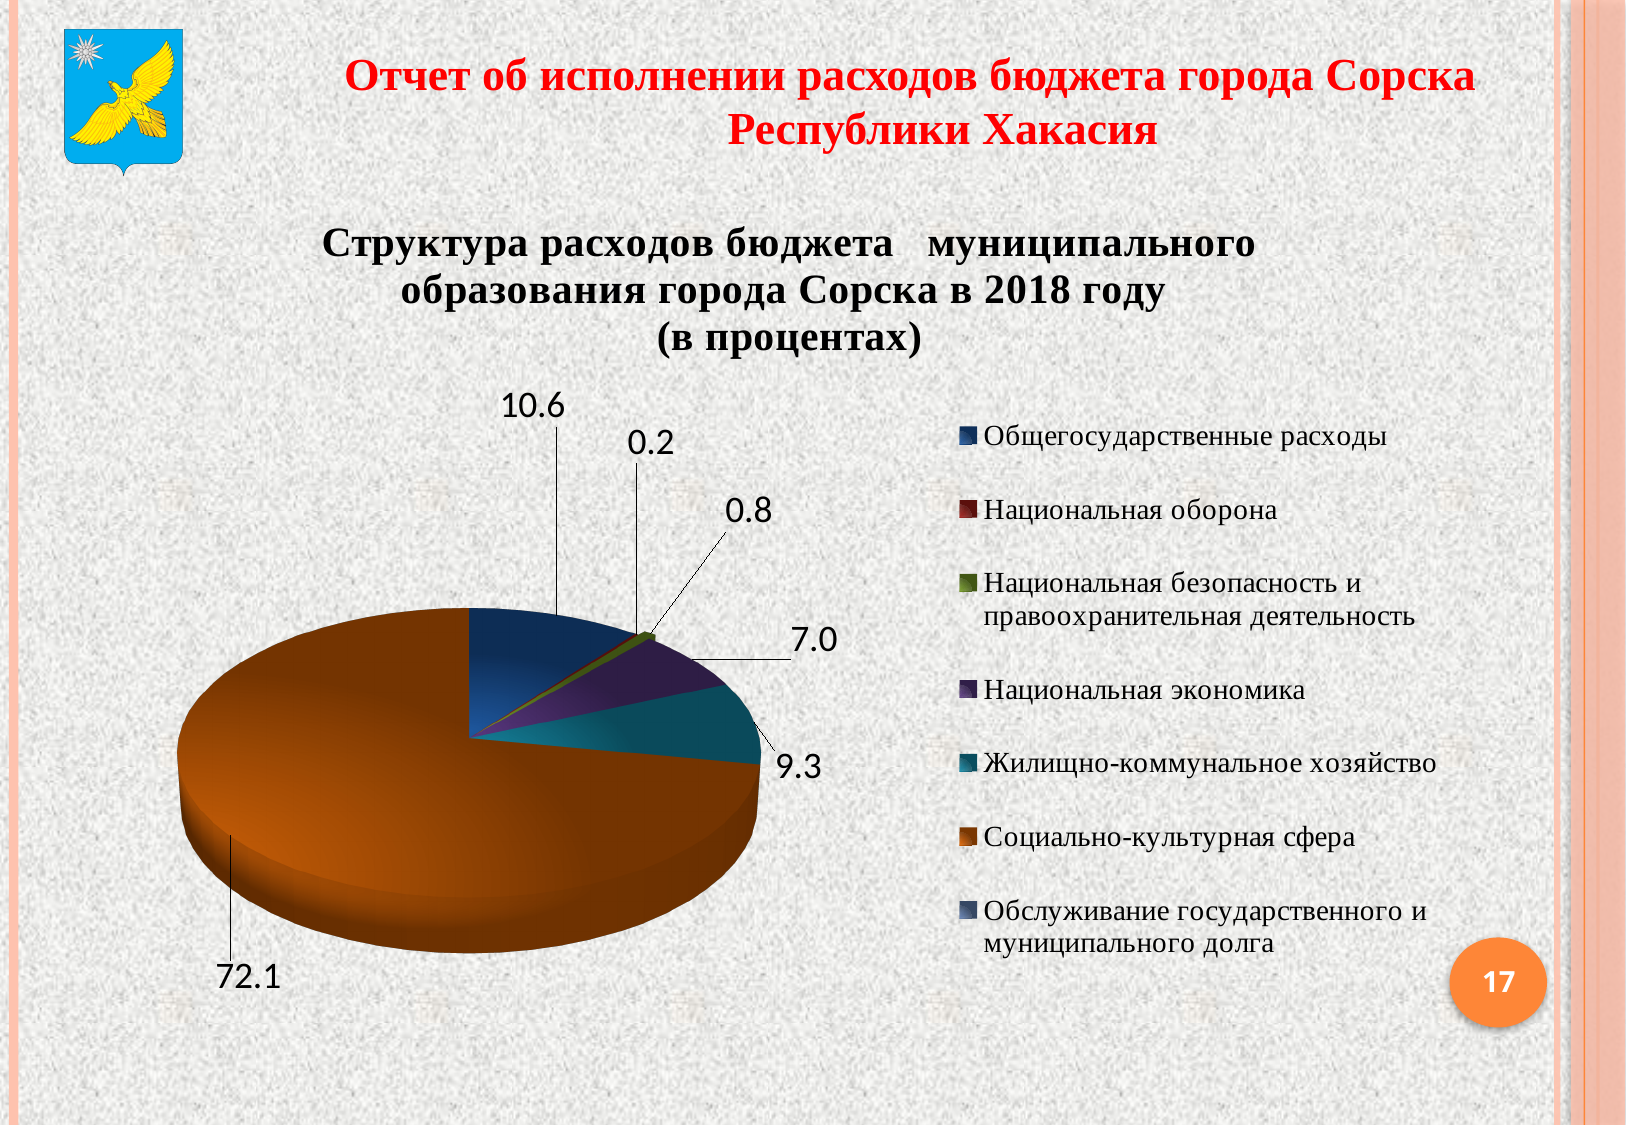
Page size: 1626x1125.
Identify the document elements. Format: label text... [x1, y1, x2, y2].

picture [0, 0, 8, 1125]
chart [76, 173, 1551, 1064]
picture [19, 0, 1554, 1125]
text_box Отчет об исполнении расходов бюджета города Сорска Республики Хакасия [273, 36, 1548, 162]
picture [1561, 0, 1570, 1125]
